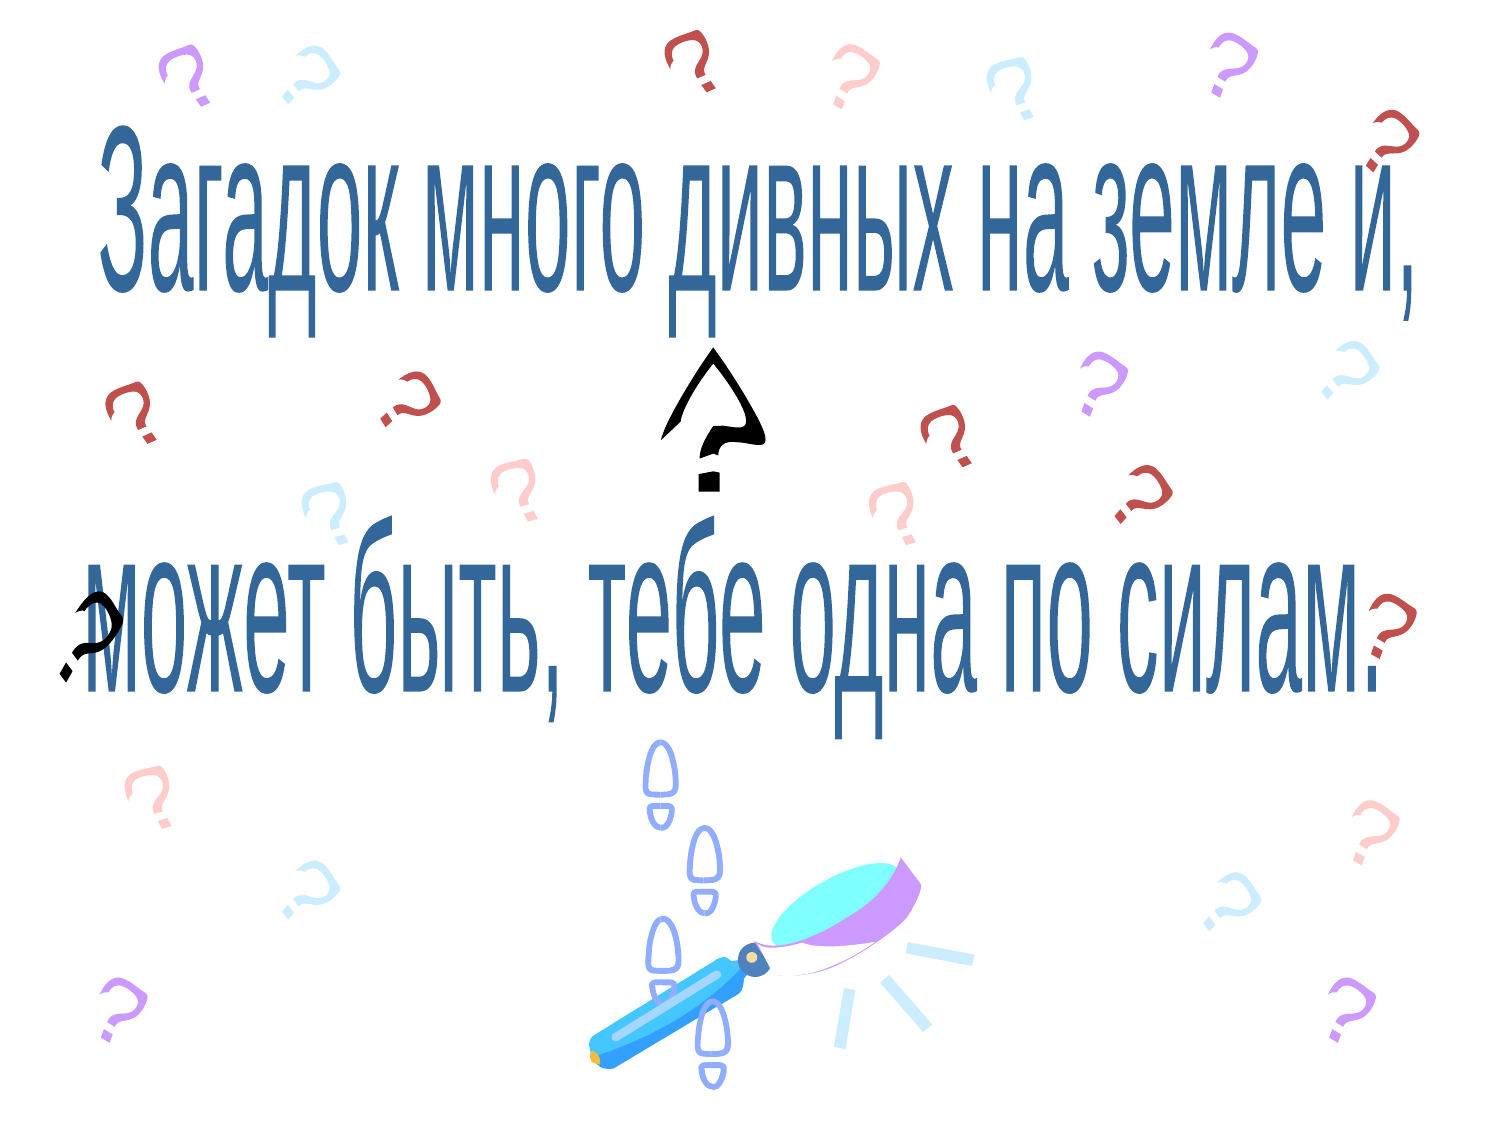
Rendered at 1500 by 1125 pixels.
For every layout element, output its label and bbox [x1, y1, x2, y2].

text_box [611, 739, 975, 1091]
text_box [590, 1050, 601, 1065]
text_box [597, 1053, 606, 1069]
text_box [589, 1027, 606, 1055]
